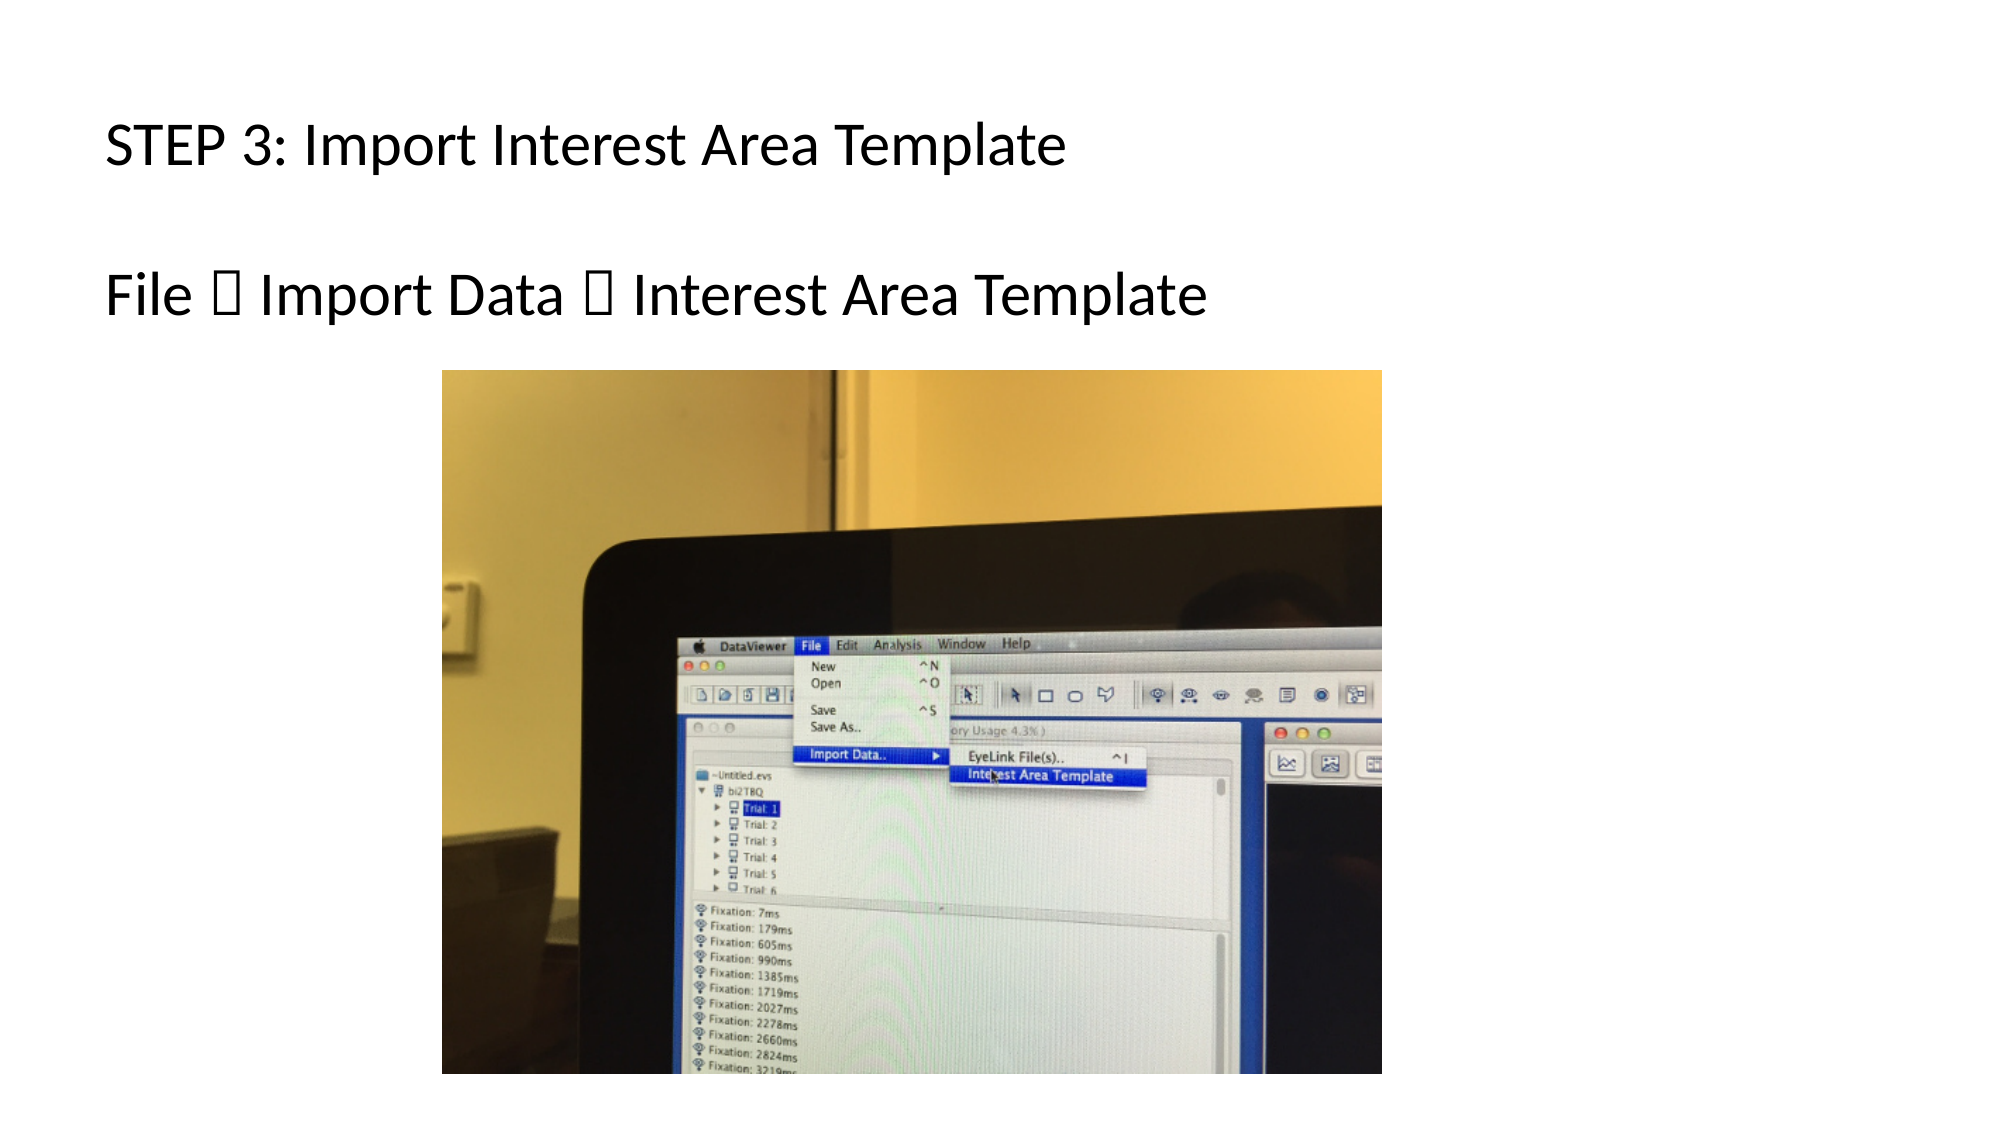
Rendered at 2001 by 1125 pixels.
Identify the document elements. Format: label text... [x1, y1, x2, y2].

picture [442, 370, 1382, 1075]
text_box STEP 3: Import Interest Area Template File  Import Data  Interest Area Template [90, 95, 1466, 336]
